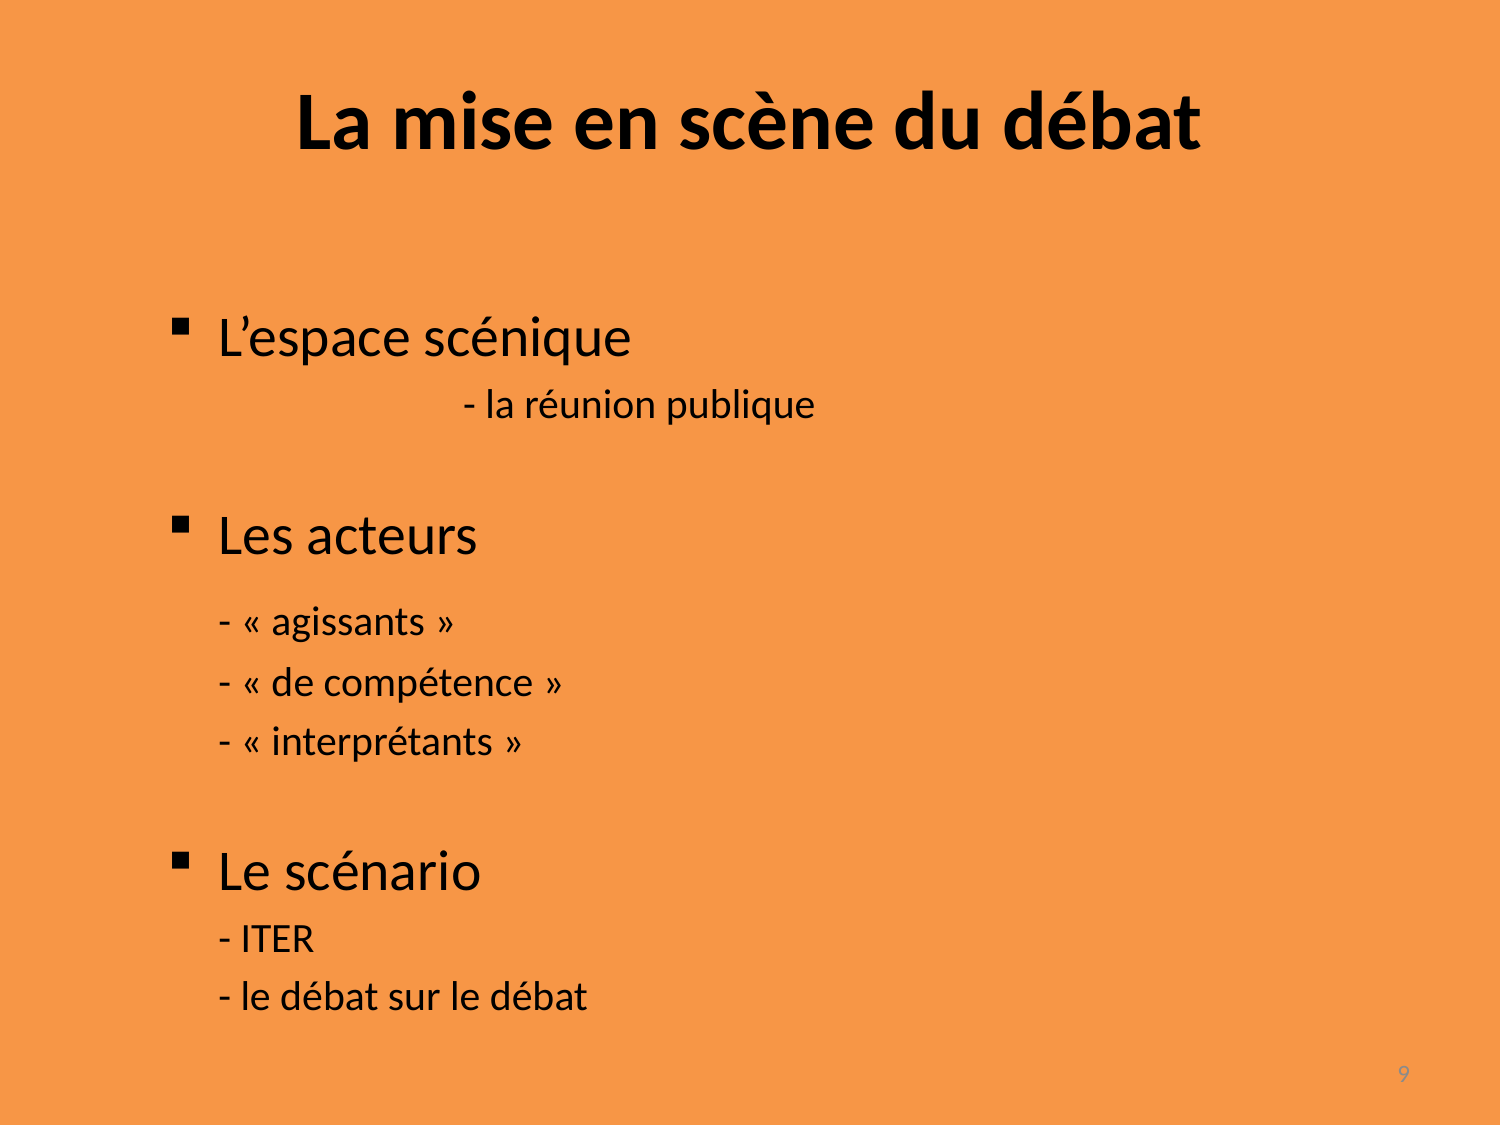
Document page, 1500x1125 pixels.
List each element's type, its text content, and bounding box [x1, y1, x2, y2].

title La mise en scène du débat [75, 45, 1425, 188]
slide_number 9 [1074, 1042, 1425, 1103]
list L’espace scénique - la réunion publique Les acteurs - « agissants » - « de compétence » - « interprétants » Le scénario - ITER - le débat sur le débat [152, 210, 1421, 1035]
